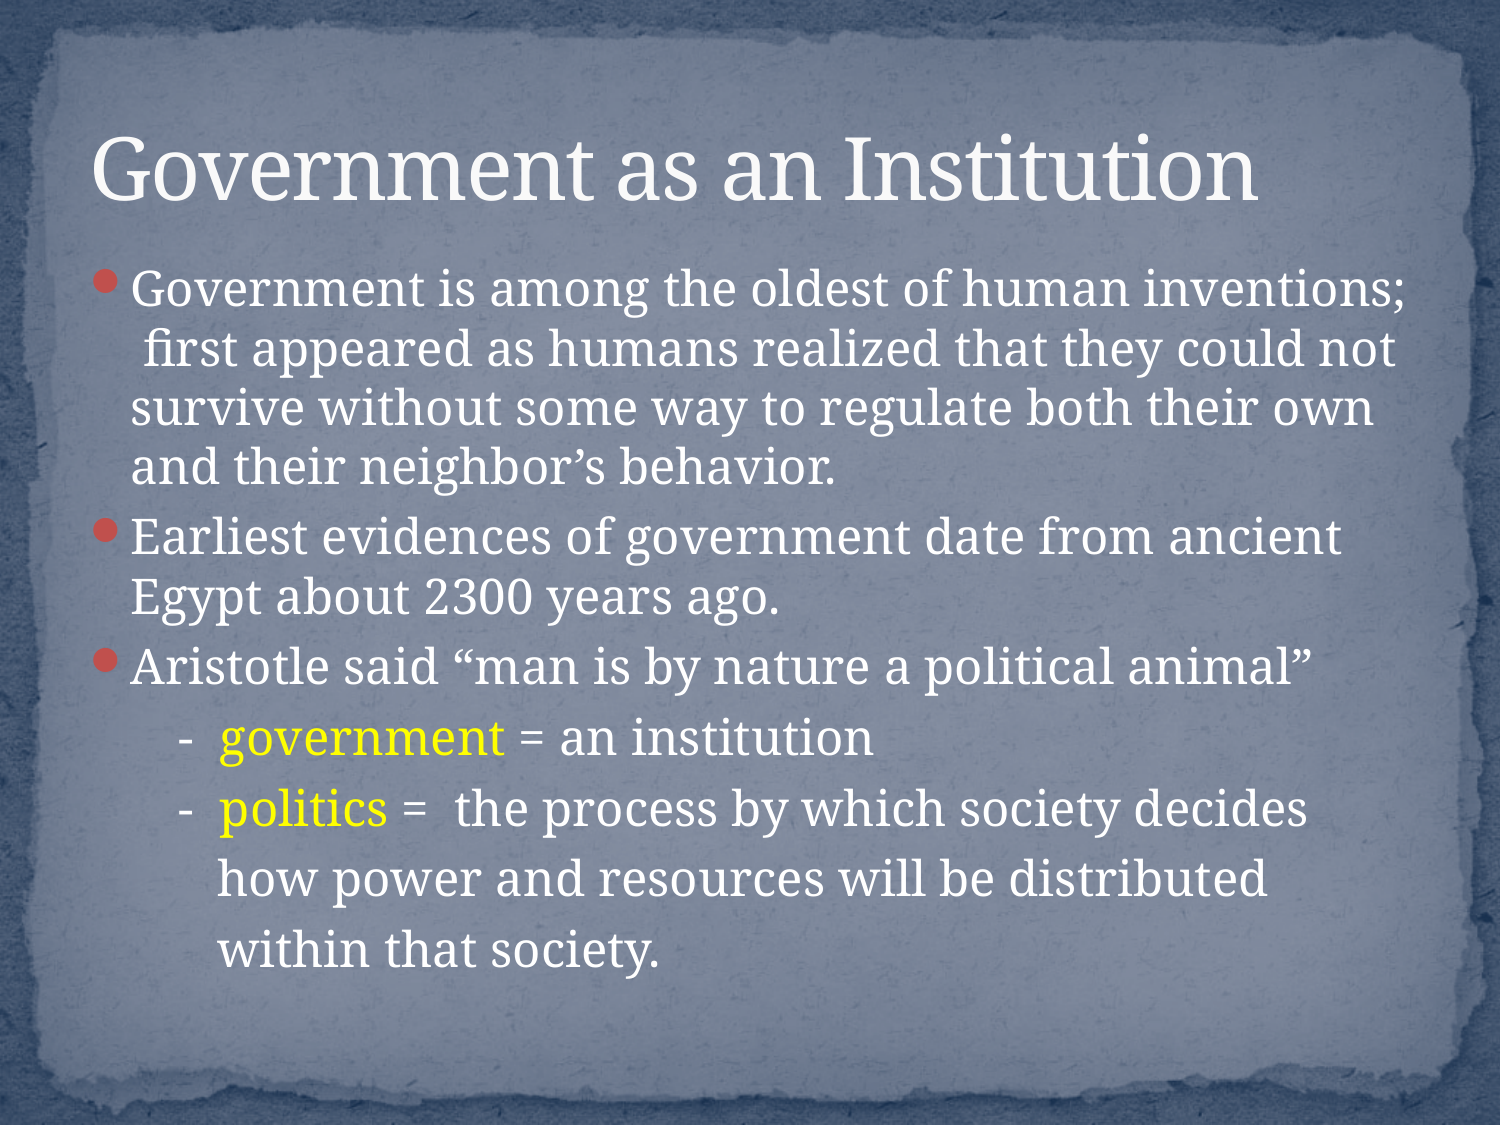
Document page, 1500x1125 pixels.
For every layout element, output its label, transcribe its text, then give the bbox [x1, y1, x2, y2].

list Government is among the oldest of human inventions; first appeared as humans realized that they could not survive without some way to regulate both their own and their neighbor’s behavior. Earliest evidences of government date from ancient Egypt about 2300 years ago. Aristotle said “man is by nature a political animal” - government = an institution - politics = the process by which society decides how power and resources will be distributed within that society. [75, 249, 1425, 1000]
title Government as an Institution [74, 24, 1425, 225]
